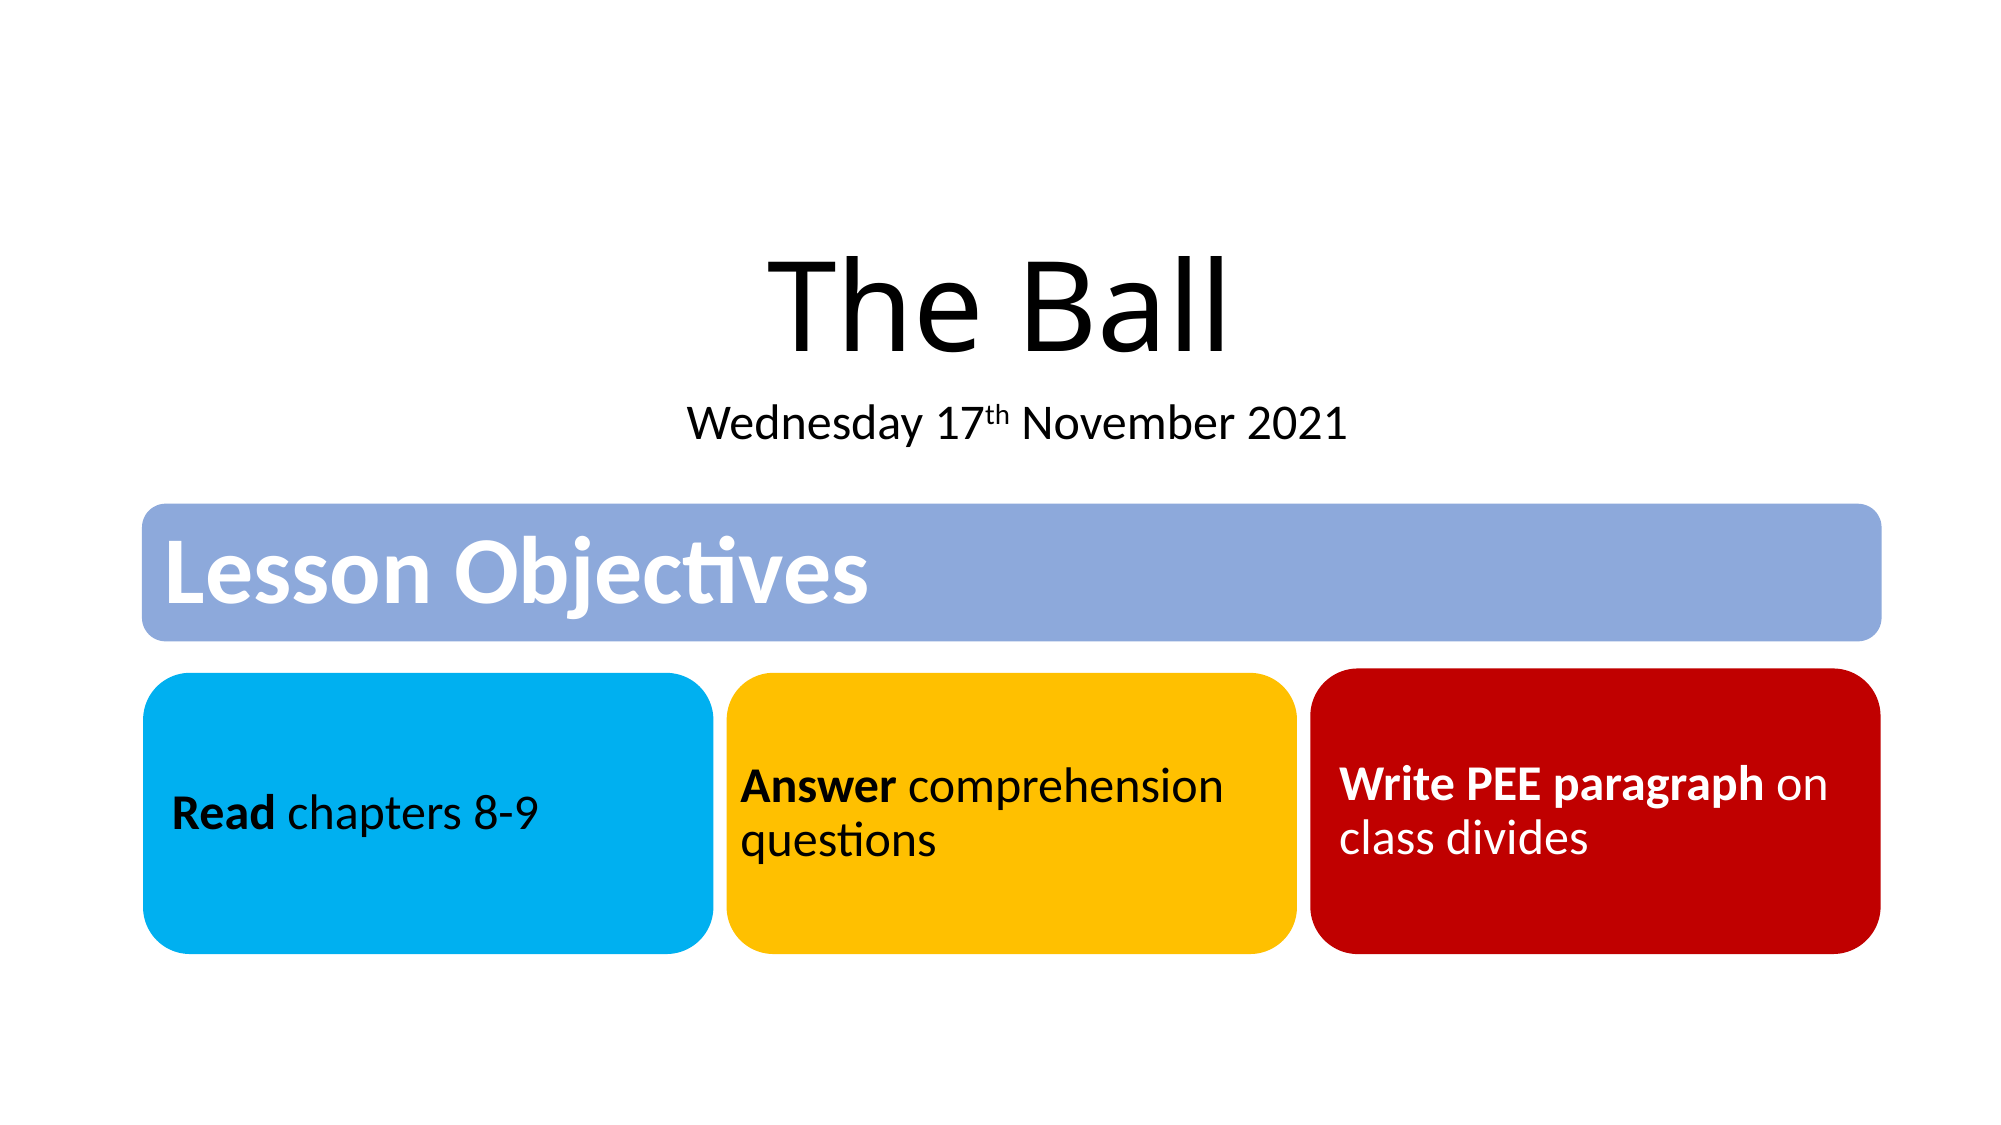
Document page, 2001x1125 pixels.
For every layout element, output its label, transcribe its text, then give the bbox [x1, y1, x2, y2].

title The Ball [249, 184, 1750, 387]
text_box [142, 504, 1881, 955]
subtitle Wednesday 17th November 2021 [267, 388, 1768, 503]
